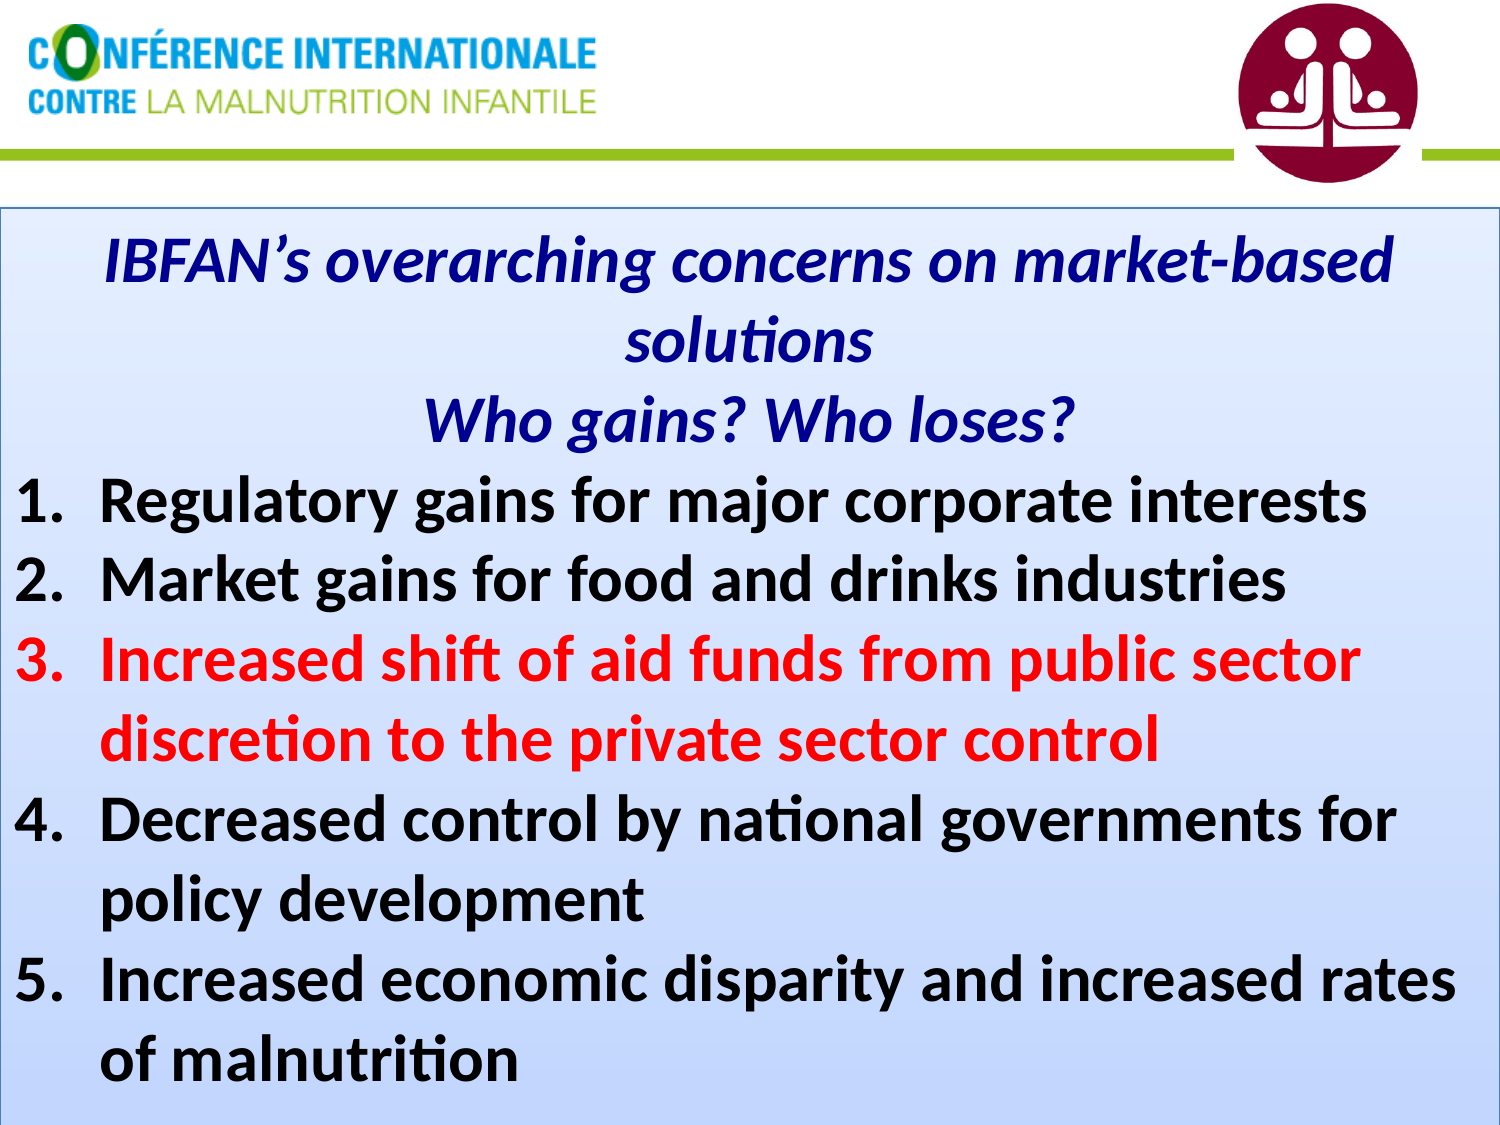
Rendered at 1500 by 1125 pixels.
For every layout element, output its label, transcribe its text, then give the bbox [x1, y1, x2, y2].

text_box [1426, 147, 1500, 163]
text_box [0, 147, 1228, 163]
text_box IBFAN’s overarching concerns on market-based solutions Who gains? Who loses? Regulatory gains for major corporate interests Market gains for food and drinks industries Increased shift of aid funds from public sector discretion to the private sector control Decreased control by national governments for policy development Increased economic disparity and increased rates of malnutrition [0, 207, 1500, 1125]
picture [29, 24, 597, 115]
picture [1234, 0, 1423, 186]
